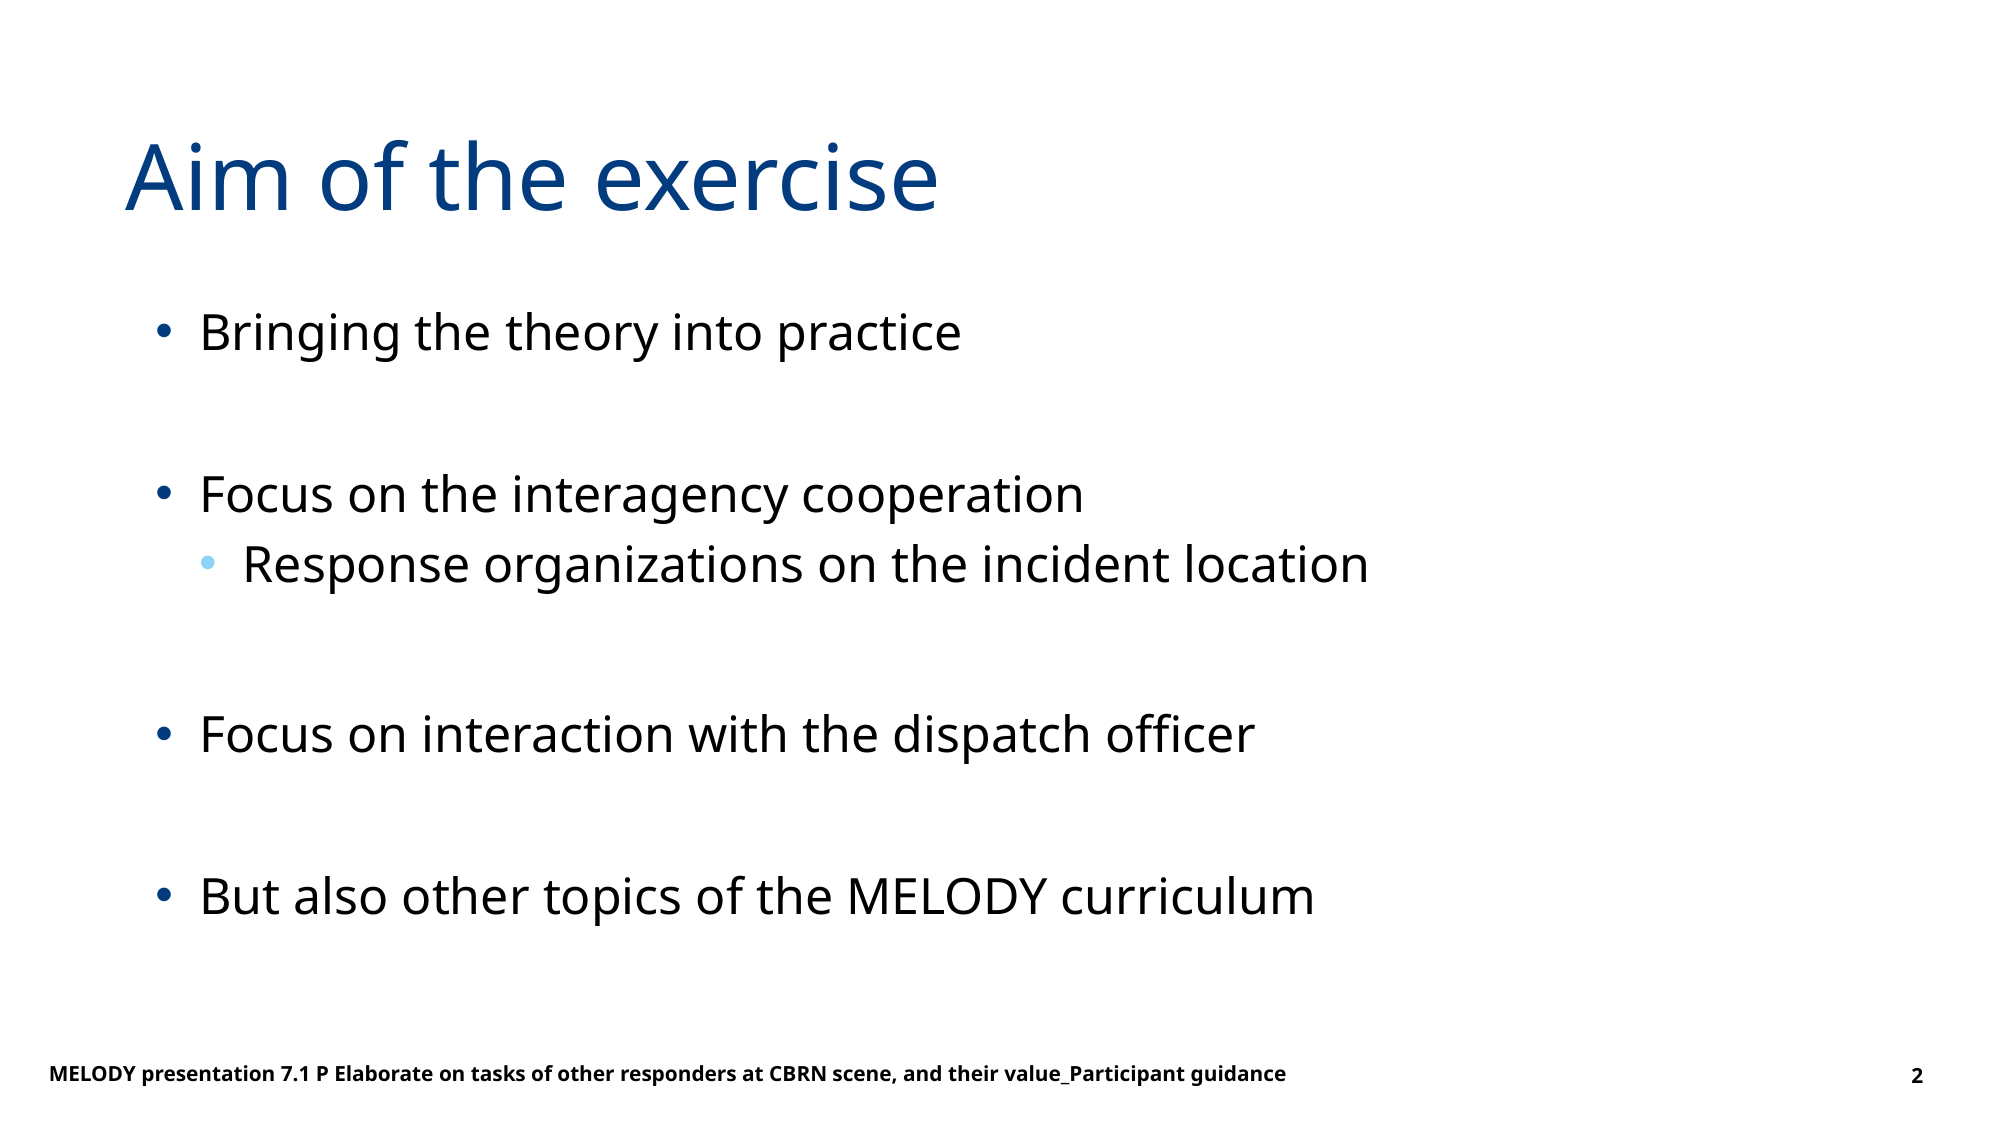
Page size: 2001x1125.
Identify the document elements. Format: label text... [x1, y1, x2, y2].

list Bringing the theory into practice Focus on the interagency cooperation Response organizations on the incident location Focus on interaction with the dispatch officer But also other topics of the MELODY curriculum [125, 292, 1875, 999]
slide_number 2 [1473, 1062, 1924, 1101]
title Aim of the exercise [125, 131, 1875, 292]
footer MELODY presentation 7.1 P Elaborate on tasks of other responders at CBRN scene, and their value_Participant guidance [49, 1062, 1817, 1088]
